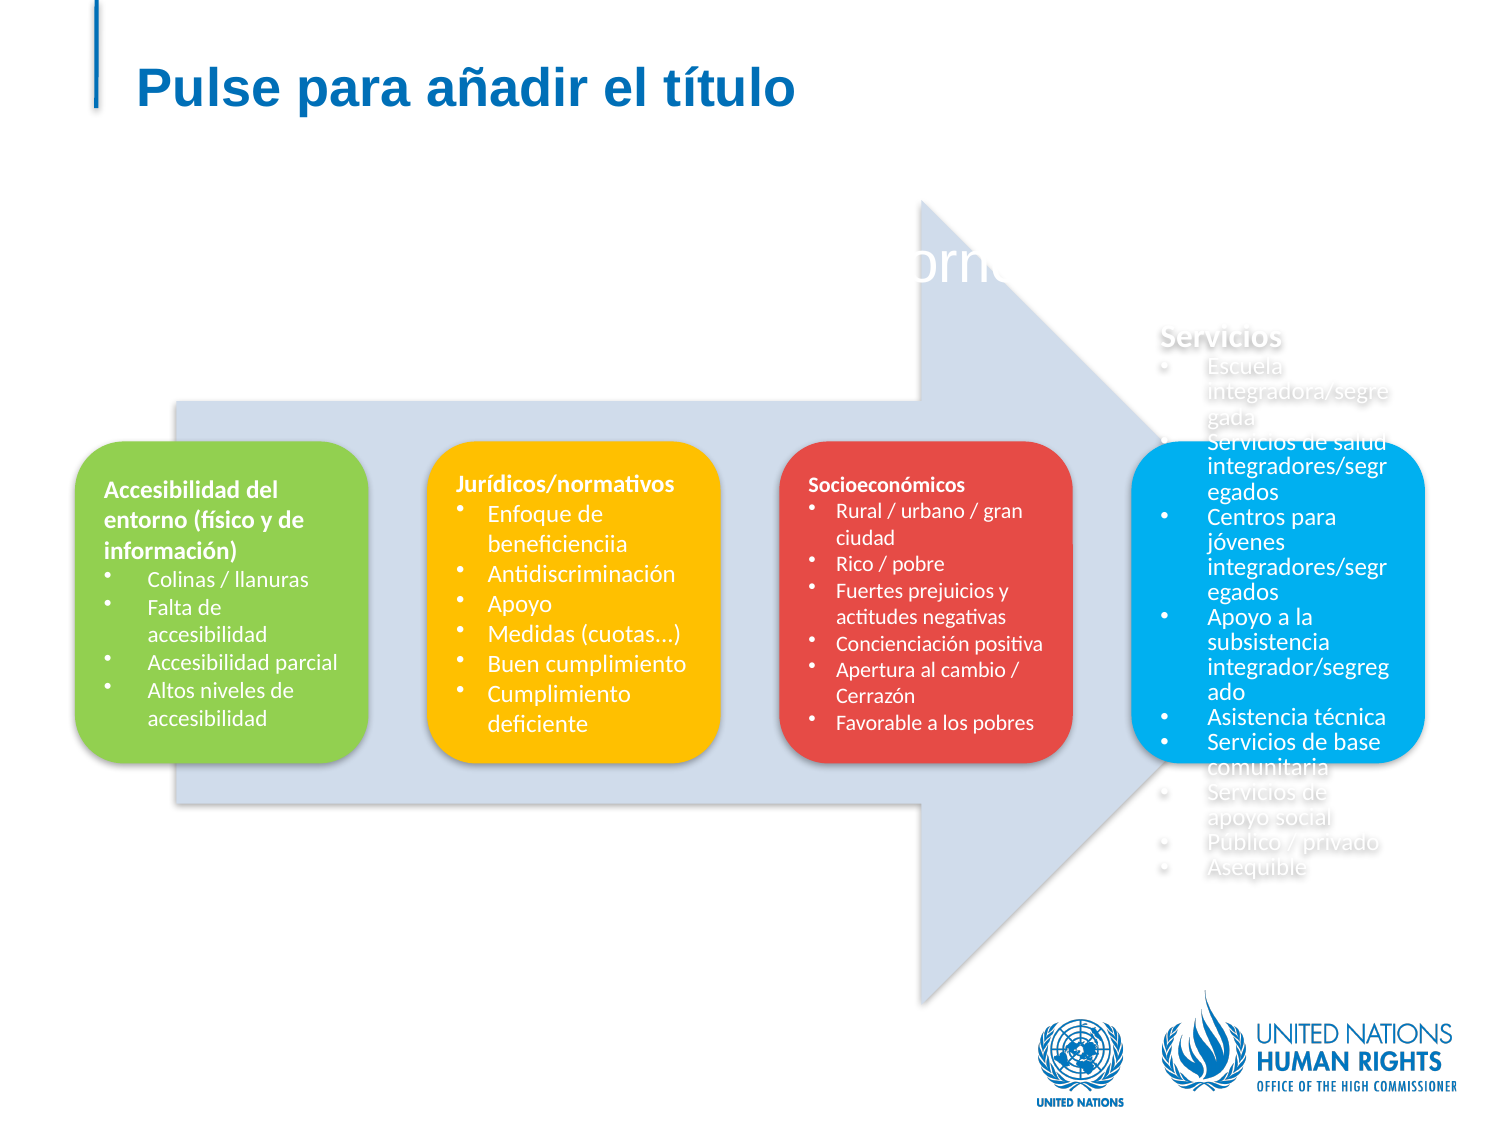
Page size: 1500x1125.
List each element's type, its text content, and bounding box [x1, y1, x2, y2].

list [74, 199, 1426, 1006]
title Pulse para añadir el título [121, 45, 1363, 115]
picture [1037, 990, 1457, 1107]
